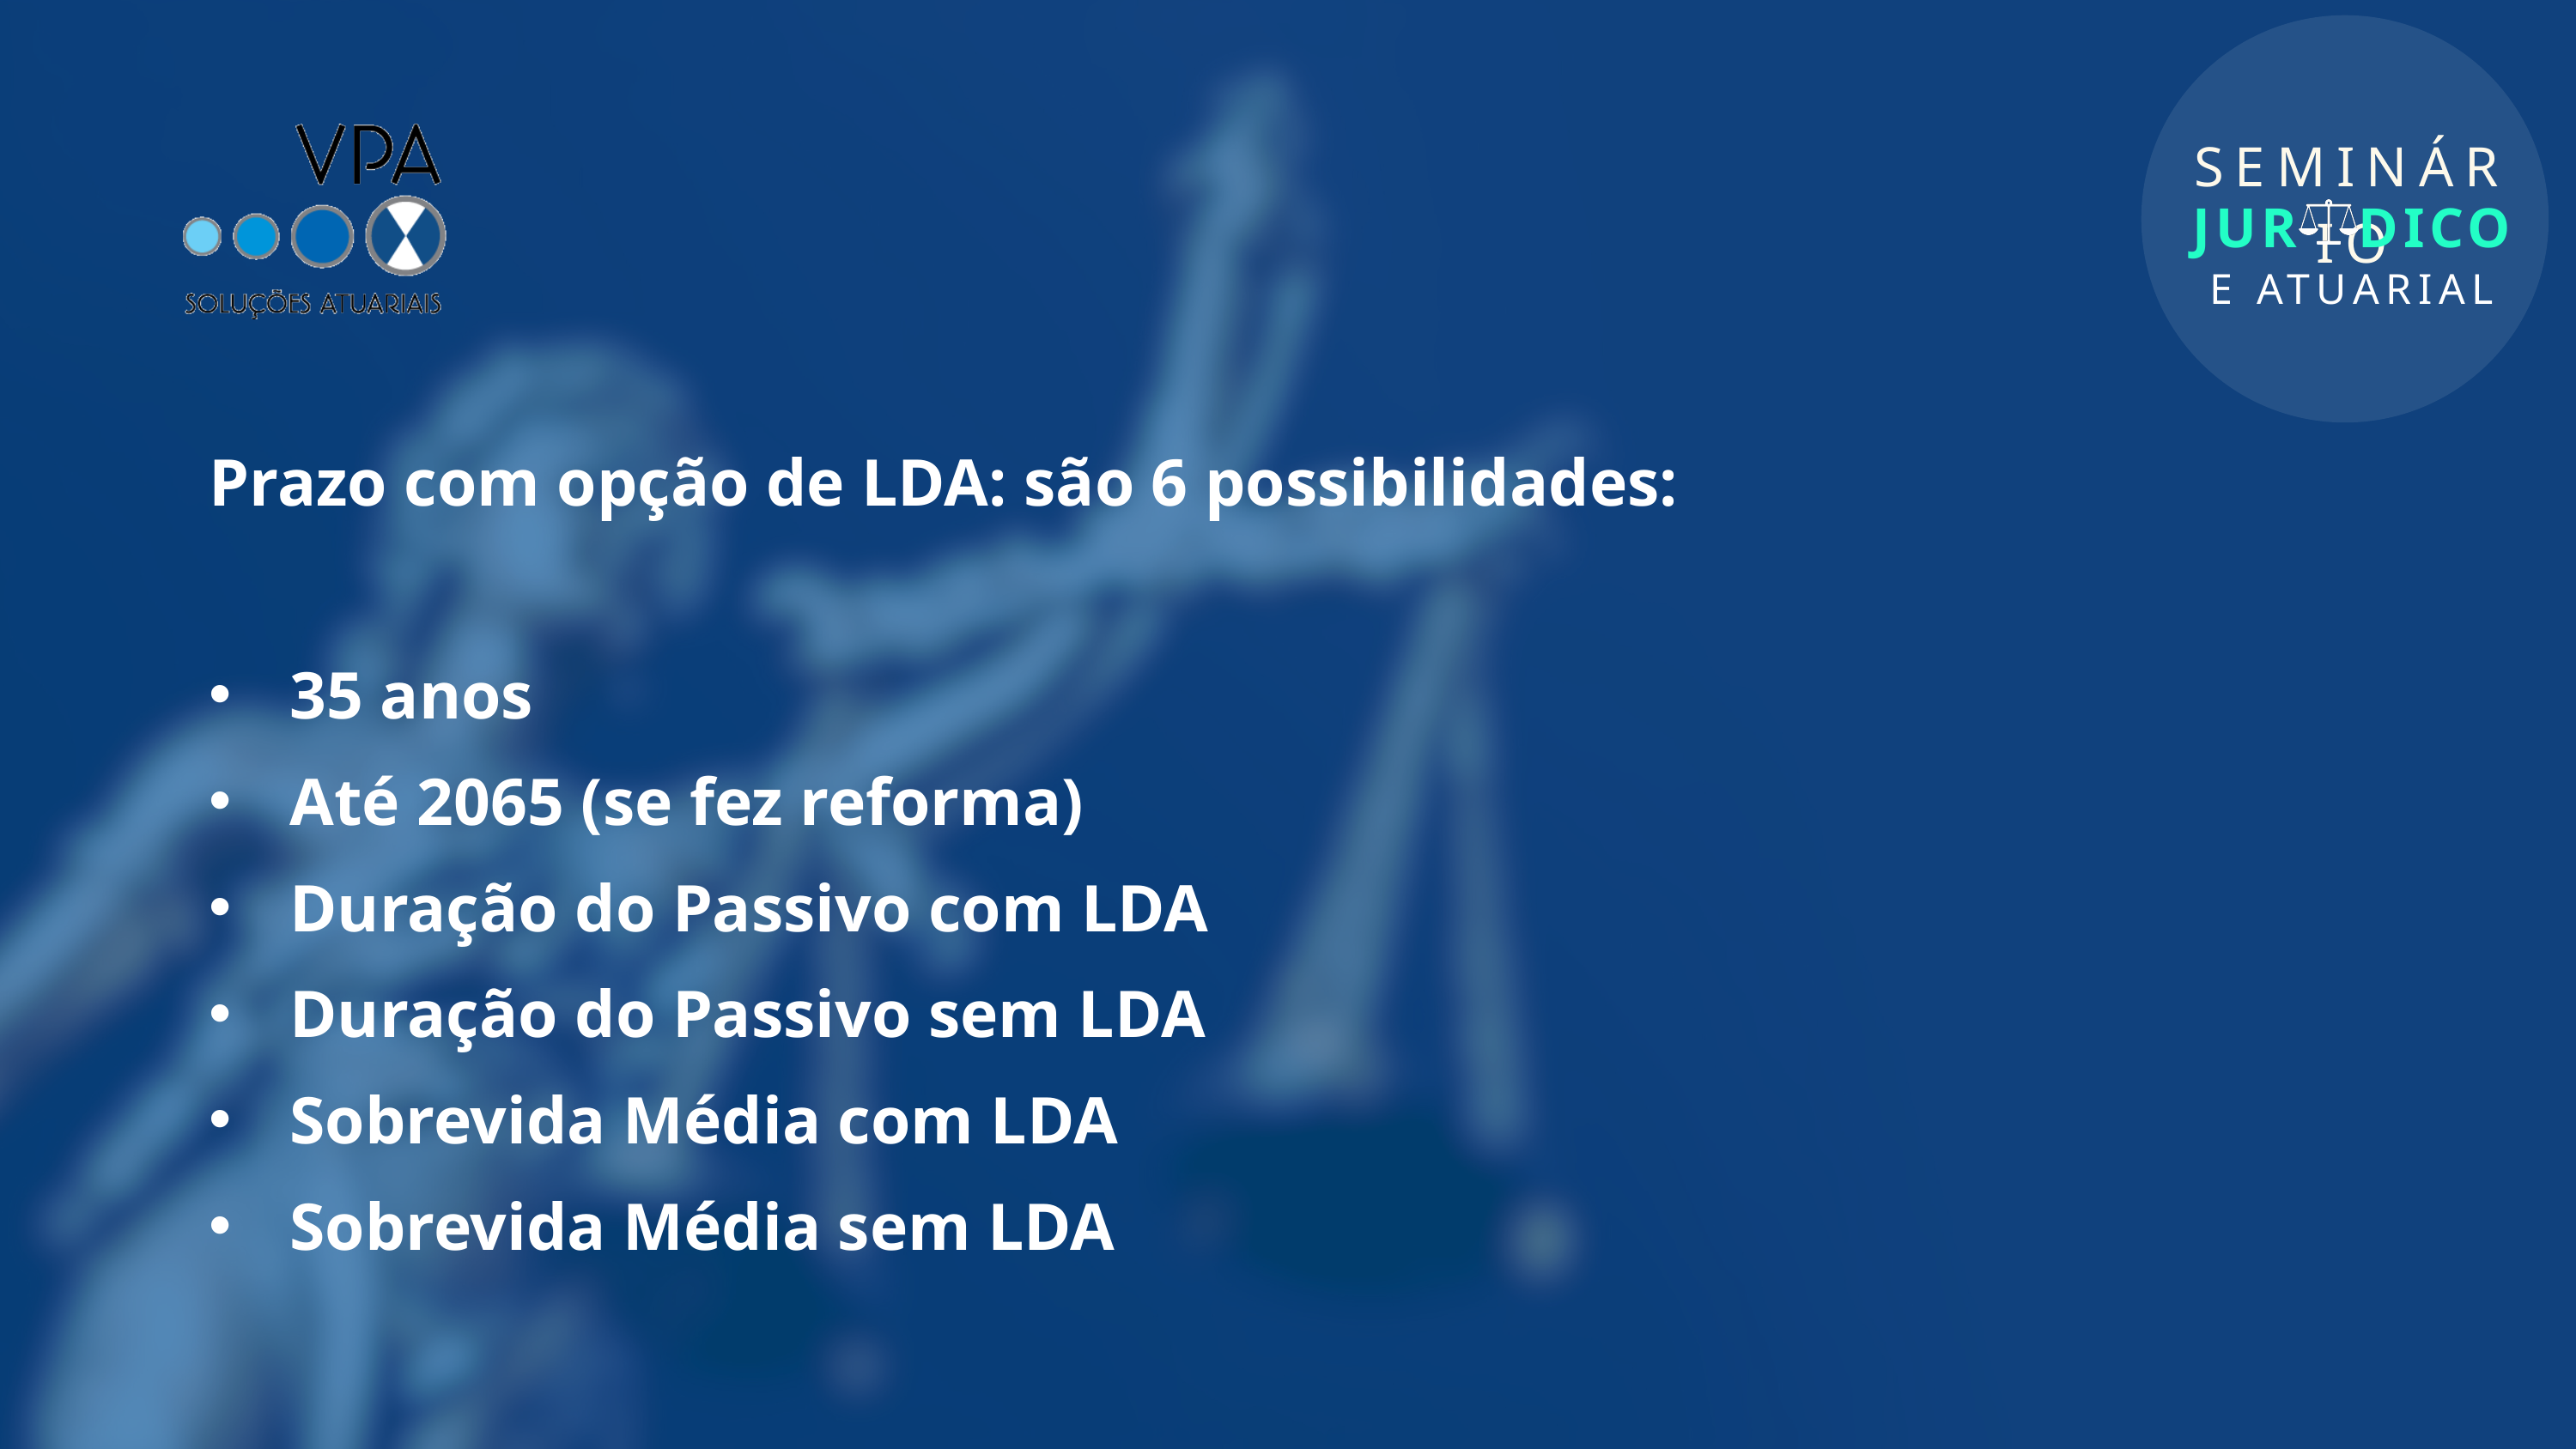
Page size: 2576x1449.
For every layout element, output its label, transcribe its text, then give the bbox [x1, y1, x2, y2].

text_box [0, 0, 2576, 1449]
picture [182, 123, 448, 320]
text_box Prazo com opção de LDA: são 6 possibilidades: 35 anos Até 2065 (se fez reforma) Duração do Passivo com LDA Duração do Passivo sem LDA Sobrevida Média com LDA Sobrevida Média sem LDA [144, 413, 2469, 1264]
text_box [2141, 15, 2549, 423]
